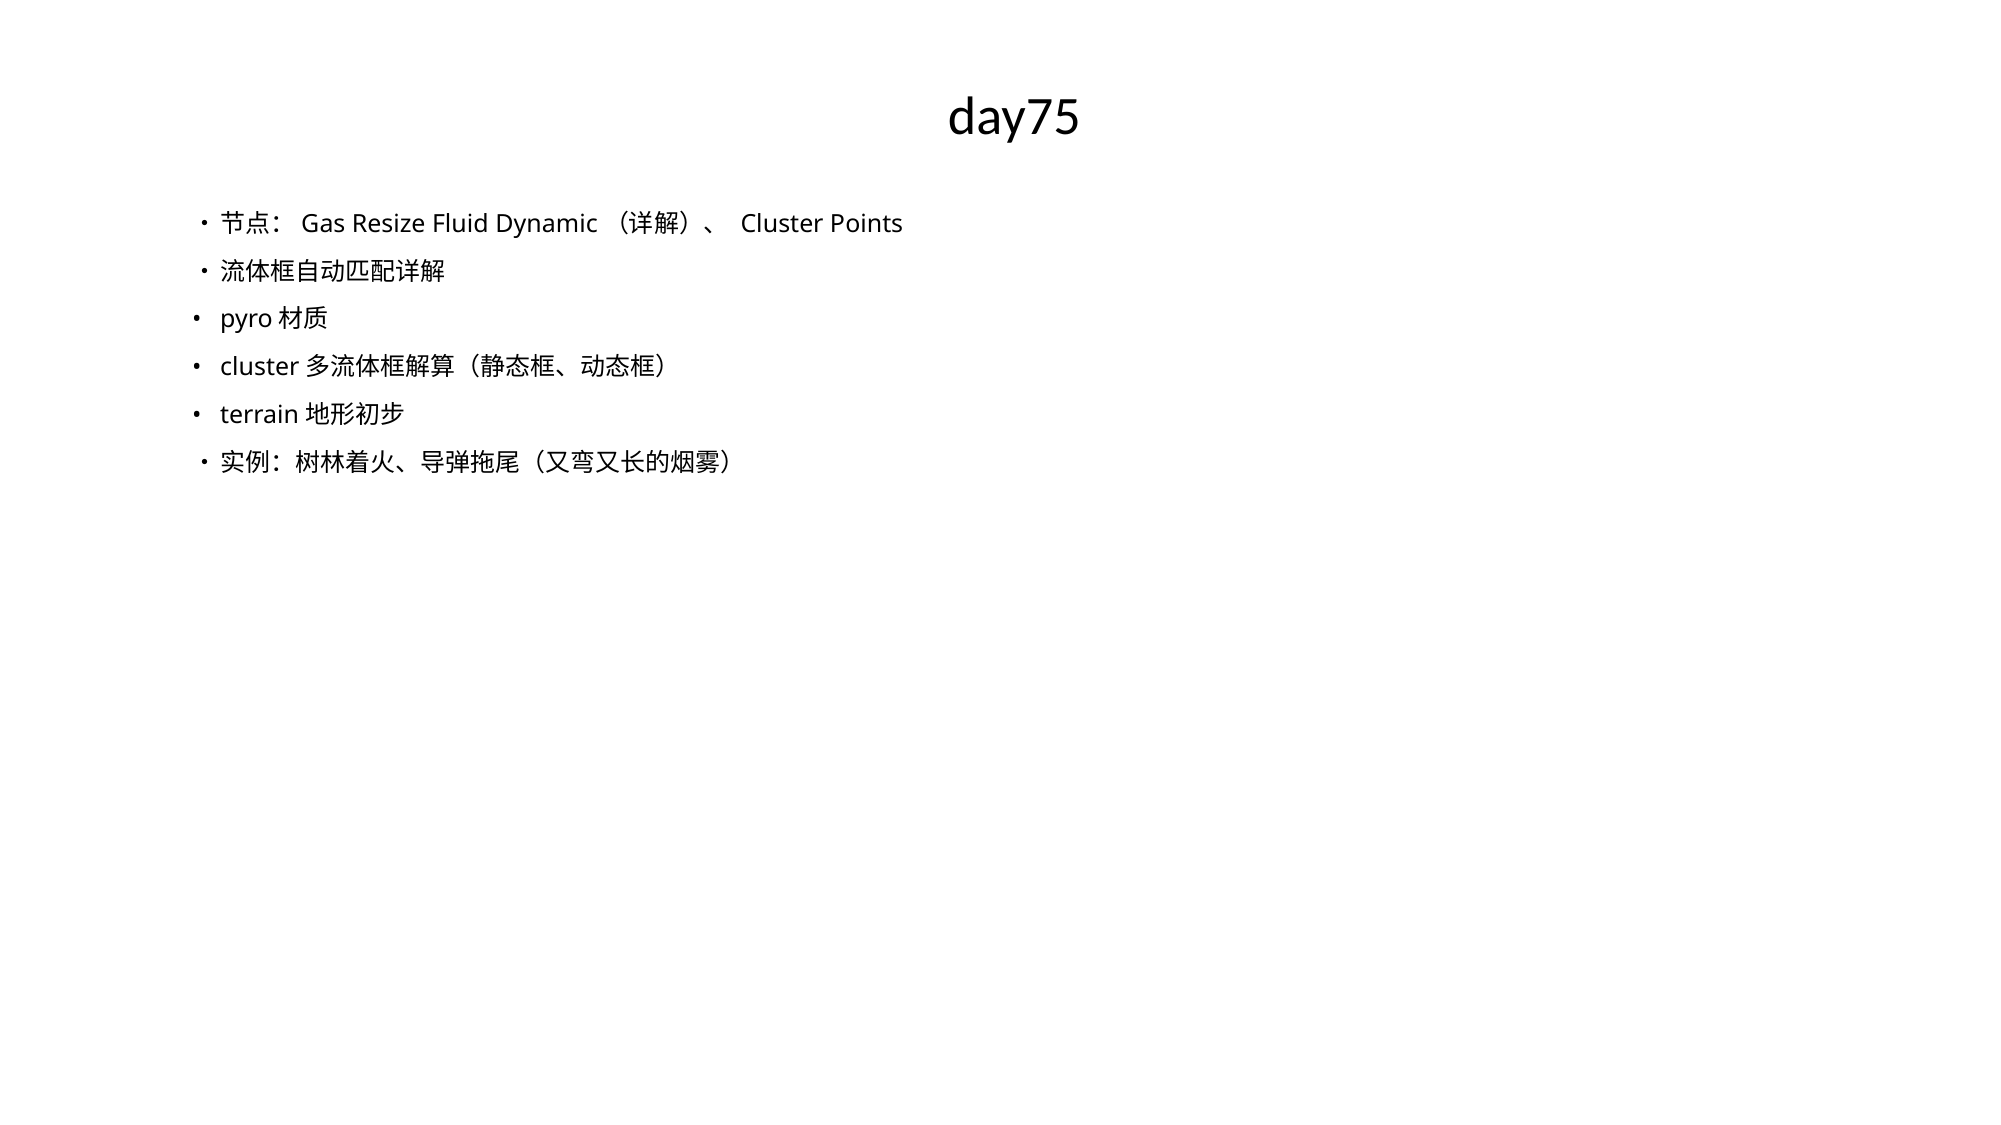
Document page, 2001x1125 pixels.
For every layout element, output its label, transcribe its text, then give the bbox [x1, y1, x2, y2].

title day75 [543, 41, 1486, 154]
subtitle • 节点：Gas Resize Fluid Dynamic（详解）、 Cluster Points • 流体框自动匹配详解 • pyro材质 • cluster多流体框解算（静态框、动态框） • terrain地形初步 • 实例：树林着火、导弹拖尾（又弯又长的烟雾） [176, 203, 1815, 903]
